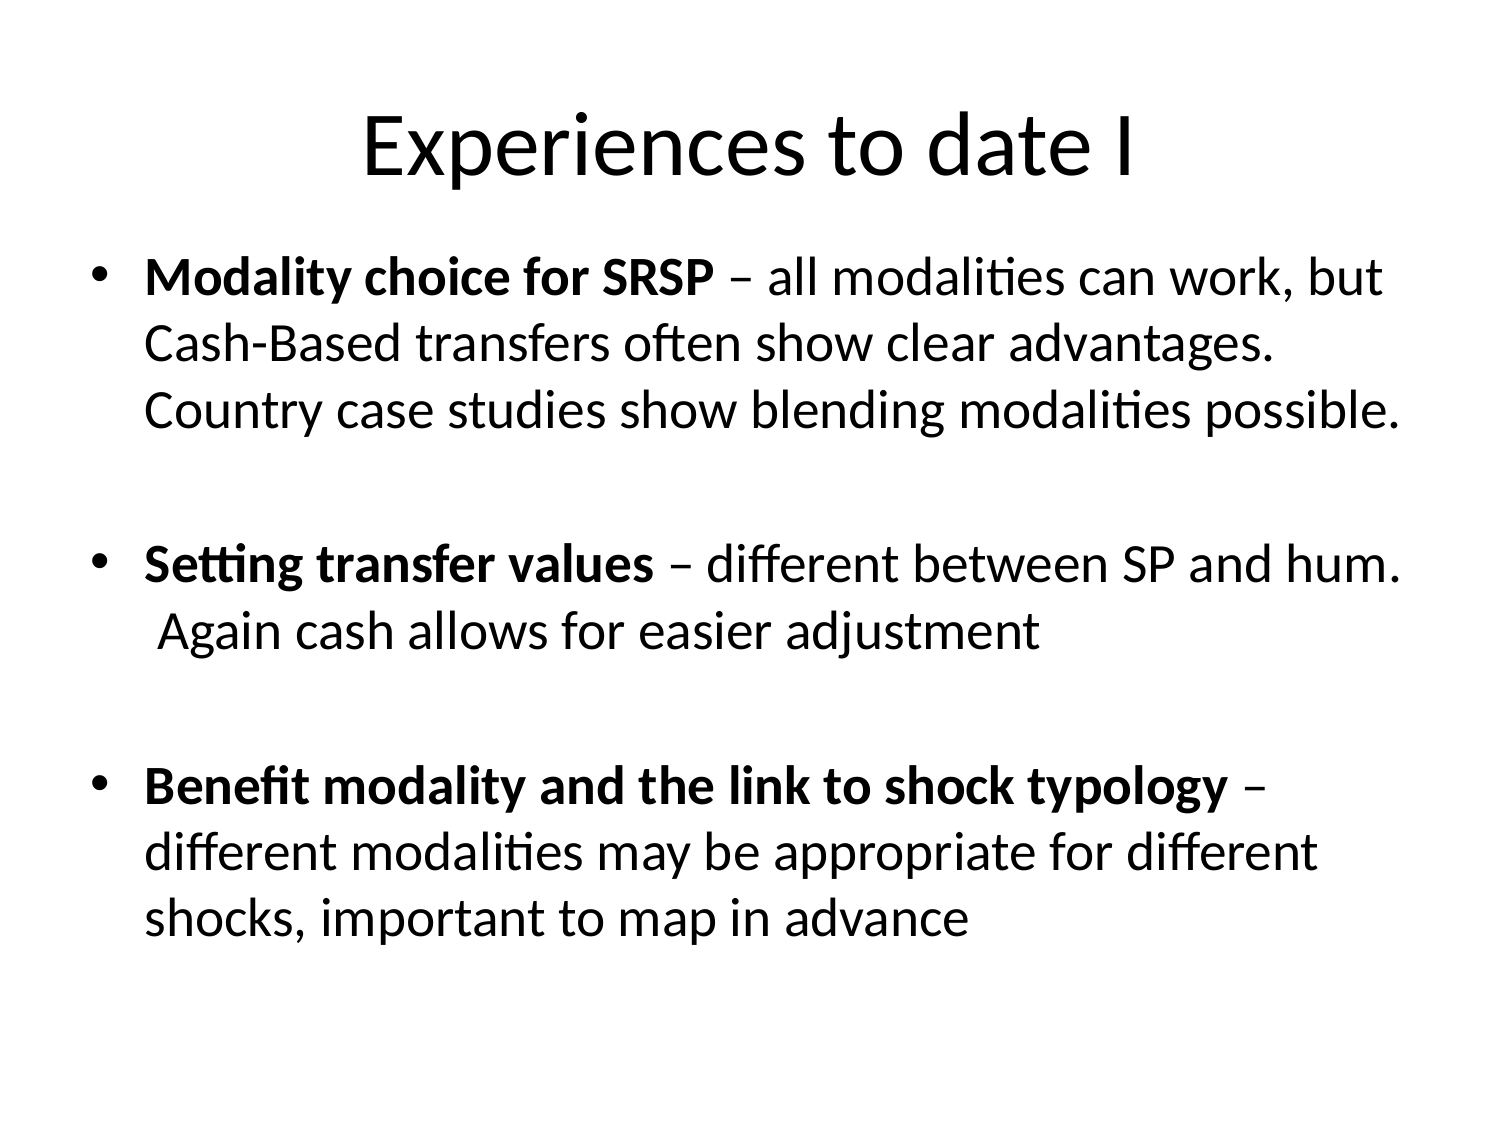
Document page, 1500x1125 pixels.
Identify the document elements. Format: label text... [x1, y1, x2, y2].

list Modality choice for SRSP – all modalities can work, but Cash-Based transfers often show clear advantages. Country case studies show blending modalities possible. Setting transfer values – different between SP and hum. Again cash allows for easier adjustment Benefit modality and the link to shock typology – different modalities may be appropriate for different shocks, important to map in advance [75, 232, 1425, 975]
title Experiences to date I [75, 45, 1425, 232]
